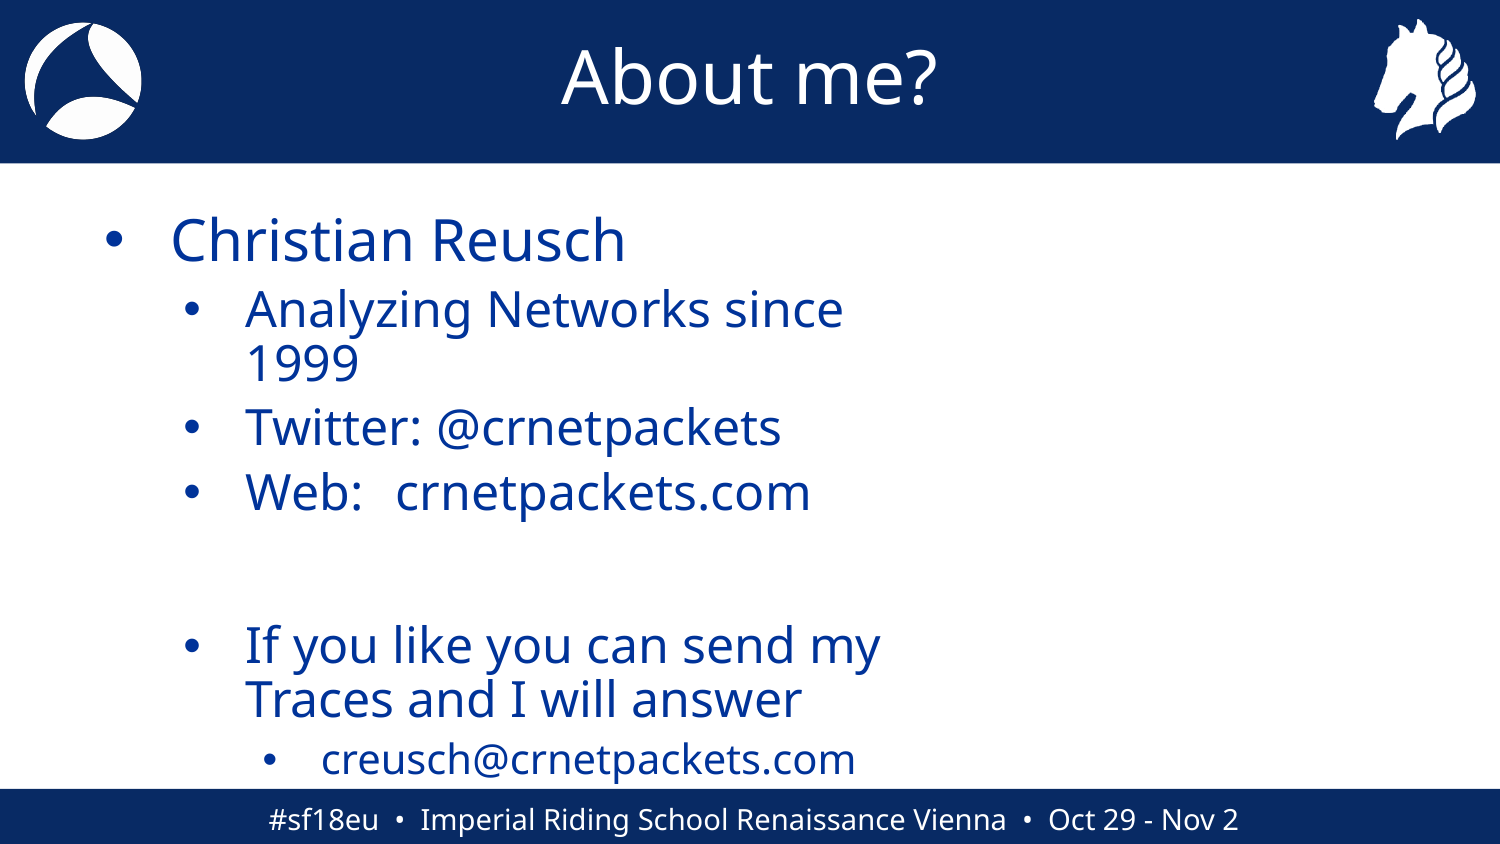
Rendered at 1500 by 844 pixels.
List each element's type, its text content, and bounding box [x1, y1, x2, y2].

picture [1361, 8, 1489, 151]
list Christian Reusch Analyzing Networks since 1999 Twitter: @crnetpackets Web: crnetpackets.com If you like you can send my Traces and I will answer creusch@crnetpackets.com [80, 195, 981, 754]
title About me? [188, 0, 1312, 161]
picture [24, 22, 142, 140]
